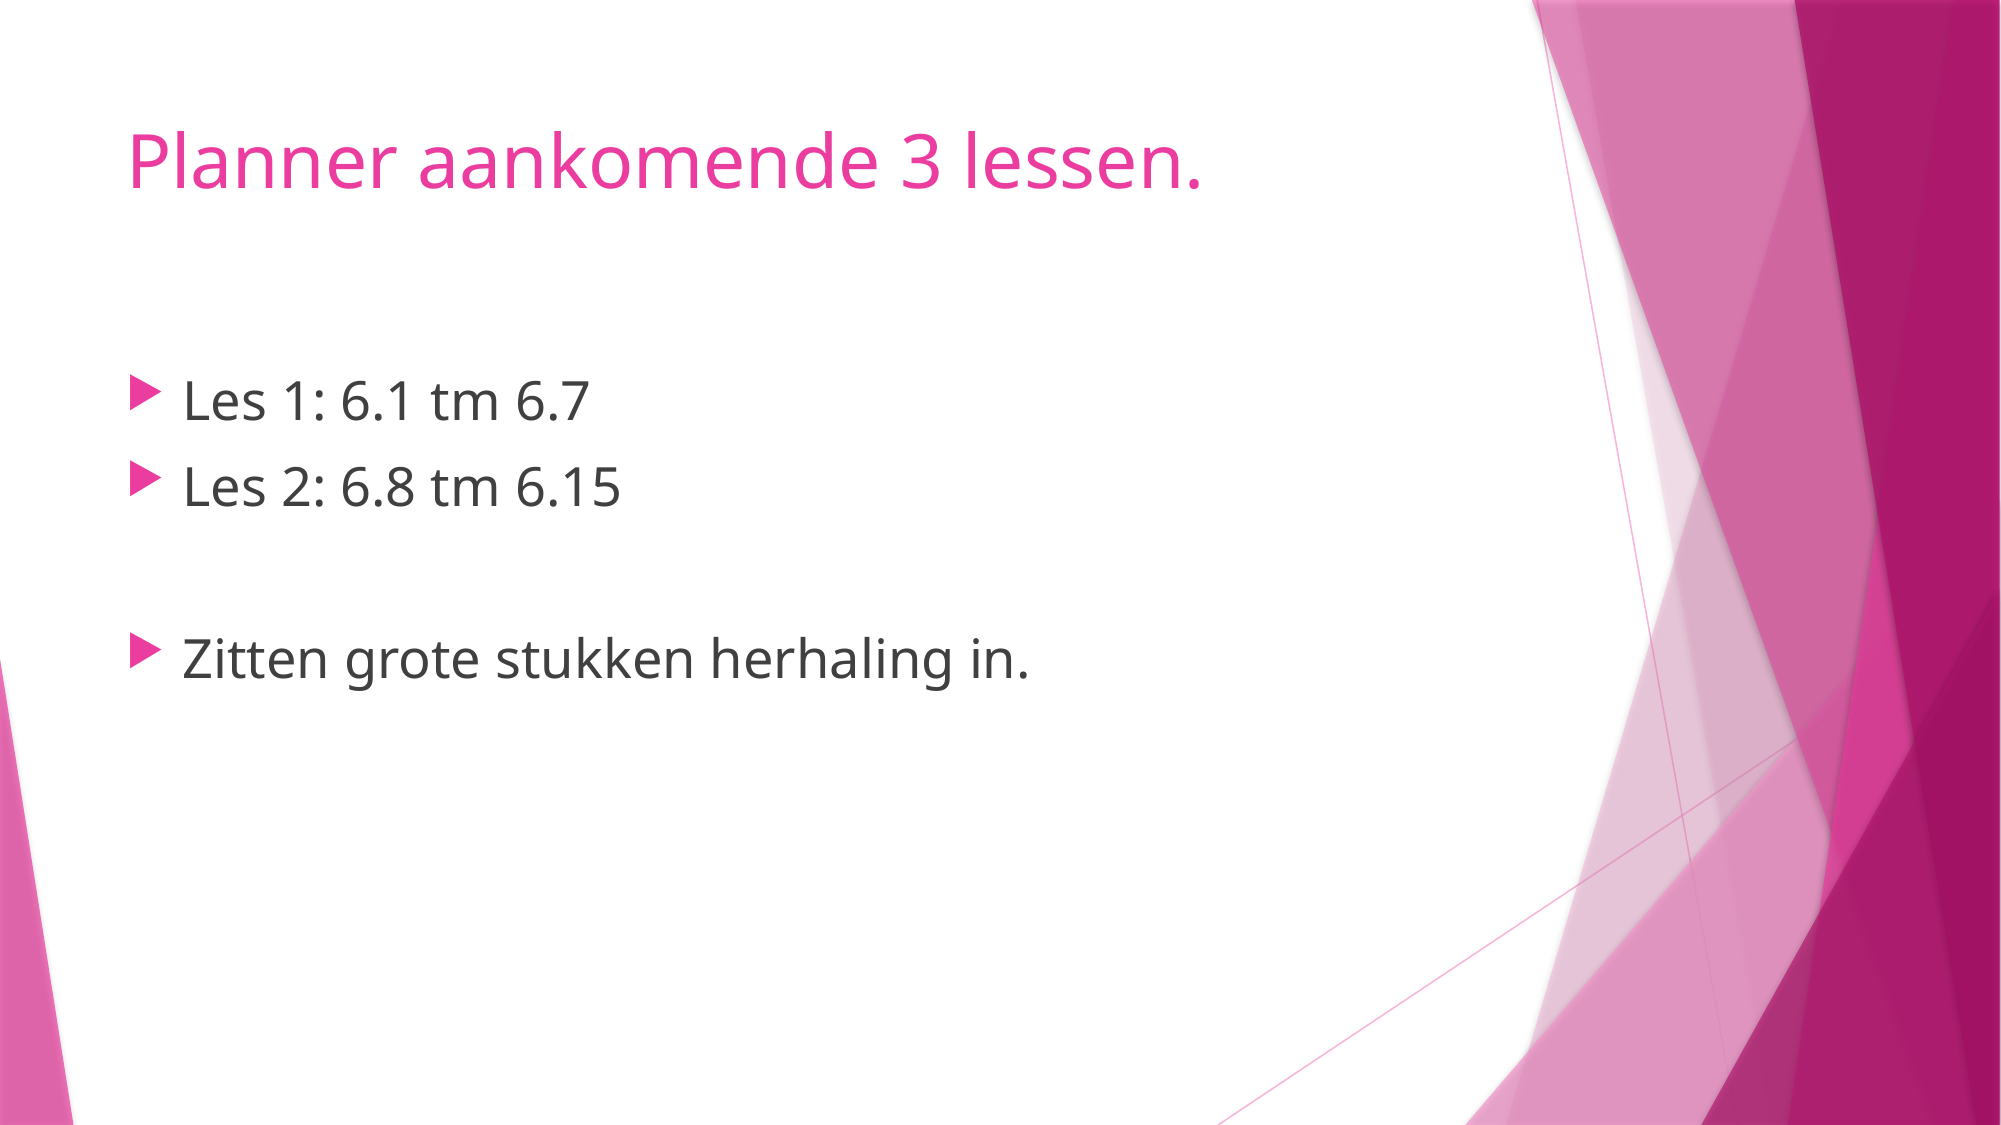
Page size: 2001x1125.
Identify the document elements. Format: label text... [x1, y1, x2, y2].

list Les 1: 6.1 tm 6.7 Les 2: 6.8 tm 6.15 Zitten grote stukken herhaling in. [111, 358, 1522, 996]
title Planner aankomende 3 lessen. [111, 105, 1522, 323]
